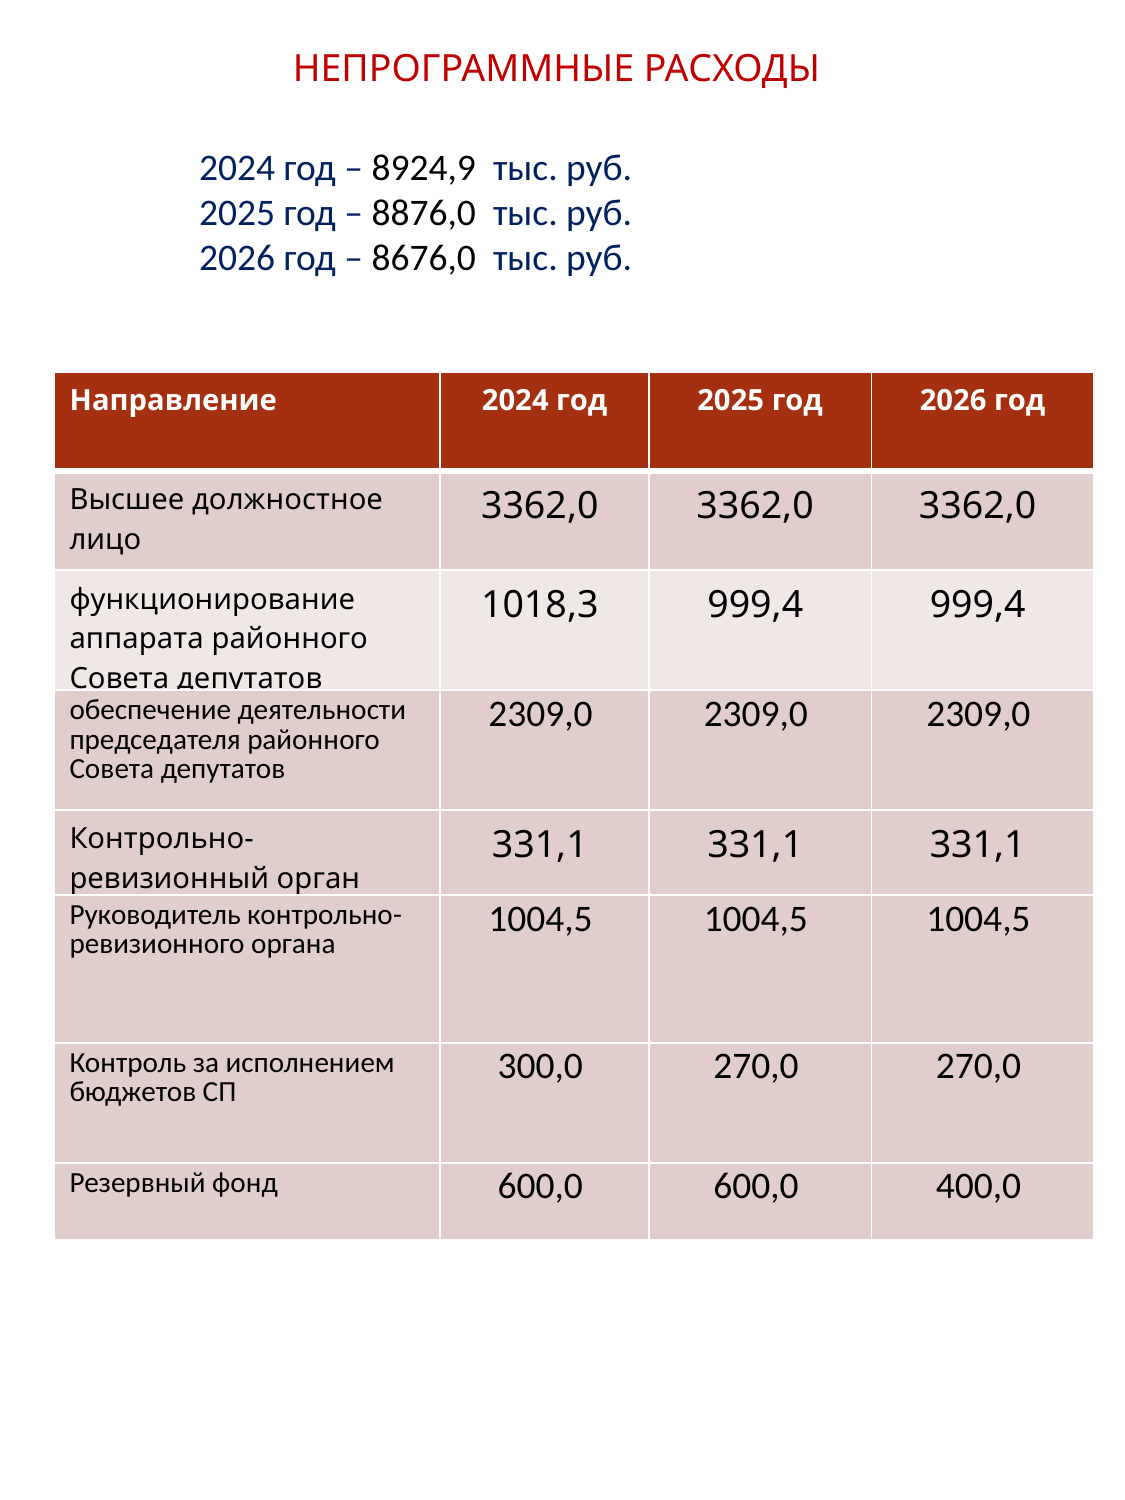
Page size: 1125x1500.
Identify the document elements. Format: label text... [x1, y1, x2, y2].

table_header 2024 год [441, 373, 648, 468]
table_cell Высшее должностное лицо [55, 474, 439, 569]
table_cell Резервный фонд [55, 1164, 439, 1239]
title НЕПРОГРАММНЫЕ РАСХОДЫ [137, 41, 976, 87]
table_cell 999,4 [650, 571, 871, 689]
table_cell 600,0 [441, 1164, 648, 1239]
table_cell 270,0 [872, 1044, 1093, 1162]
table_cell Контрольно-ревизионный орган [55, 811, 439, 894]
table_cell 1004,5 [650, 896, 871, 1042]
table_cell 331,1 [441, 811, 648, 894]
table_header 2025 год [650, 373, 871, 468]
table_cell 270,0 [650, 1044, 871, 1162]
table_cell 1004,5 [872, 896, 1093, 1042]
table_cell 1018,3 [441, 571, 648, 689]
table_cell 600,0 [650, 1164, 871, 1239]
table_cell 1004,5 [441, 896, 648, 1042]
table_cell 999,4 [872, 571, 1093, 689]
table_cell Контроль за исполнением бюджетов СП [55, 1044, 439, 1162]
table_cell 3362,0 [650, 474, 871, 569]
table_header Направление [55, 373, 439, 468]
table_cell функционирование аппарата районного Совета депутатов [55, 571, 439, 689]
table_cell 2309,0 [650, 691, 871, 809]
table_cell 2309,0 [872, 691, 1093, 809]
text_box 2024 год – 8924,9 тыс. руб. 2025 год – 8876,0 тыс. руб. 2026 год – 8676,0 тыс. руб. [184, 135, 929, 286]
table_cell 400,0 [872, 1164, 1093, 1239]
table_cell 331,1 [872, 811, 1093, 894]
table_cell 3362,0 [872, 474, 1093, 569]
table_cell обеспечение деятельности председателя районного Совета депутатов [55, 691, 439, 809]
table_header 2026 год [872, 373, 1093, 468]
table_cell Руководитель контрольно-ревизионного органа [55, 896, 439, 1042]
table_cell 331,1 [650, 811, 871, 894]
table_cell 2309,0 [441, 691, 648, 809]
table_cell 3362,0 [441, 474, 648, 569]
table_cell 300,0 [441, 1044, 648, 1162]
